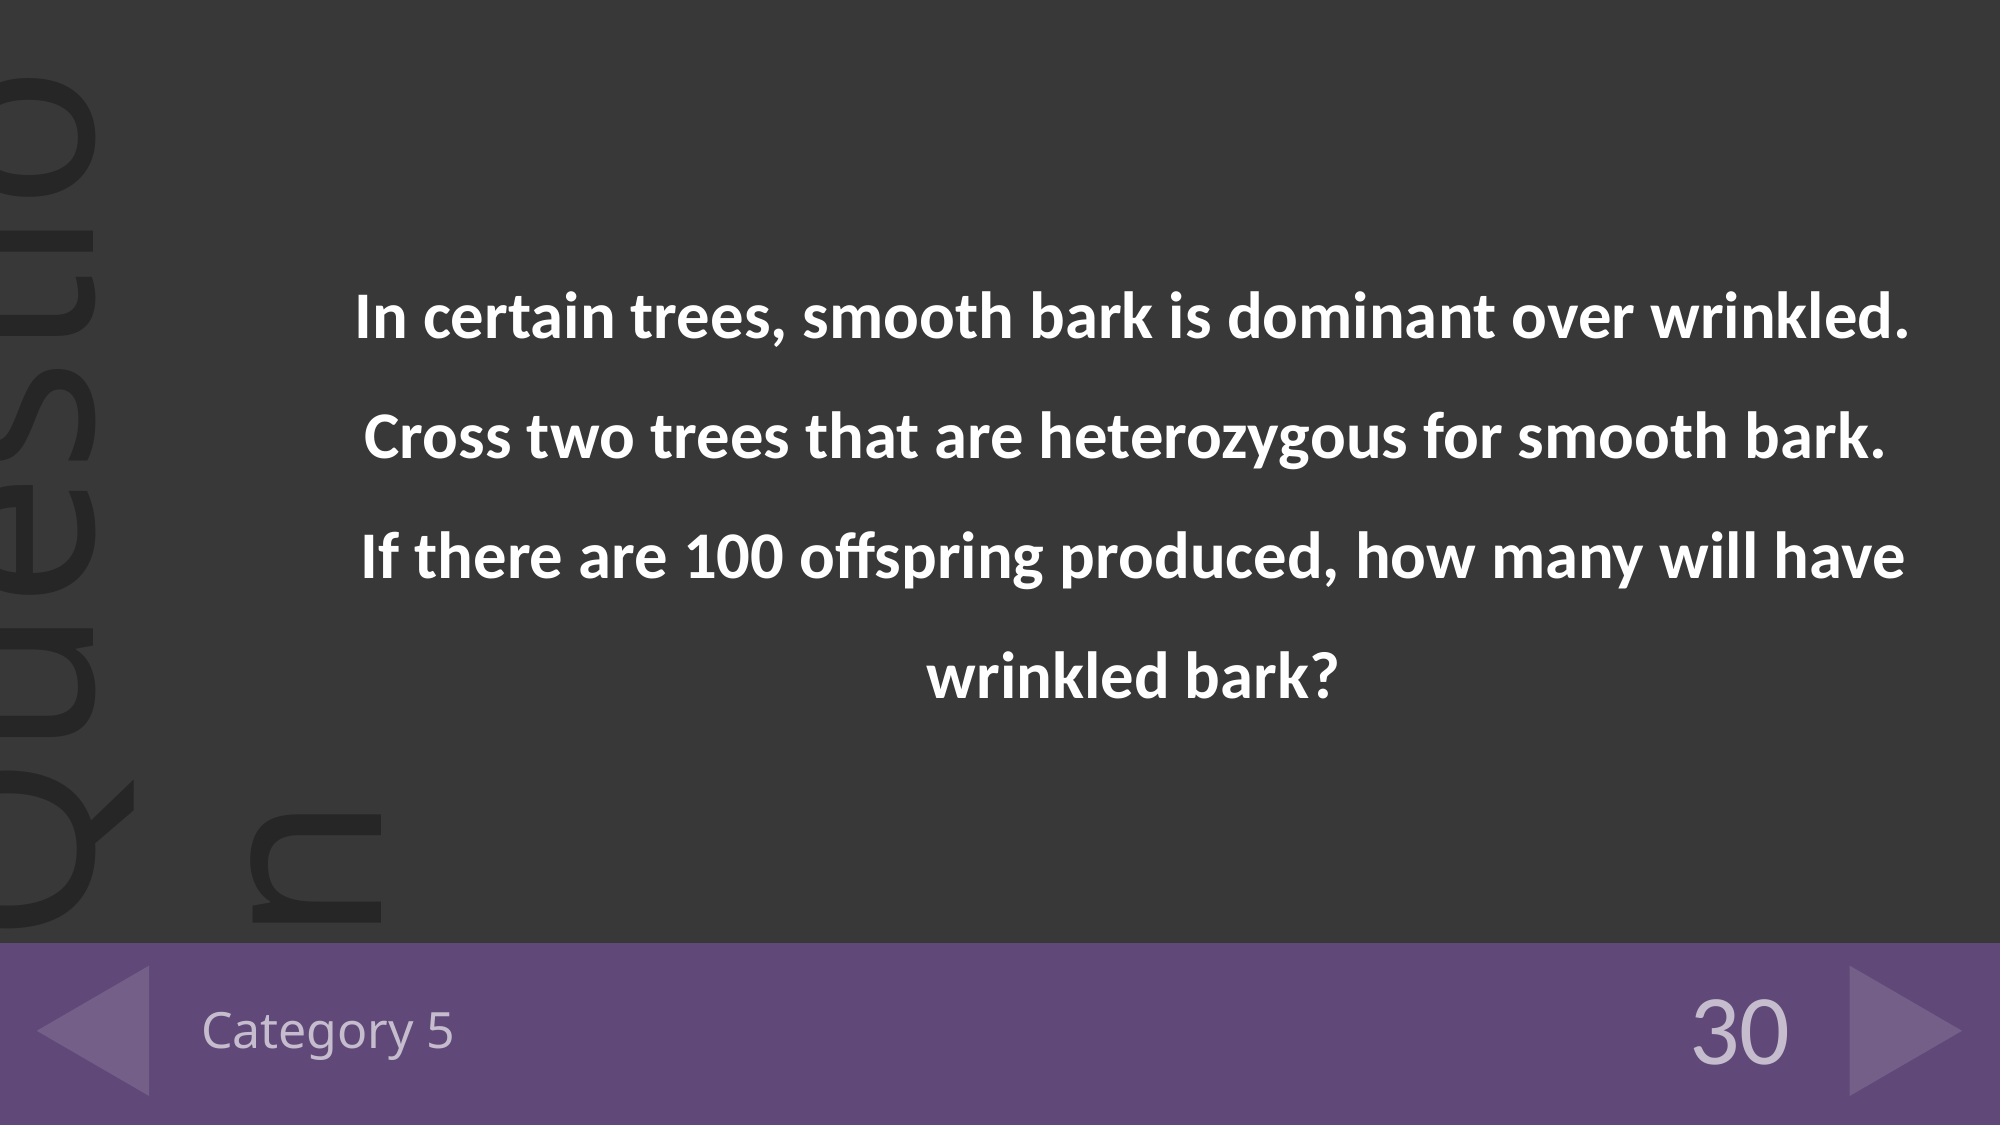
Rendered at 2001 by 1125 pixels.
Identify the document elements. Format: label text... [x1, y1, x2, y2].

list In certain trees, smooth bark is dominant over wrinkled. Cross two trees that are heterozygous for smooth bark. If there are 100 offspring produced, how many will have wrinkled bark? [302, 307, 1966, 636]
list 30 [1494, 967, 1806, 1097]
title Category 5 [185, 967, 1494, 1097]
